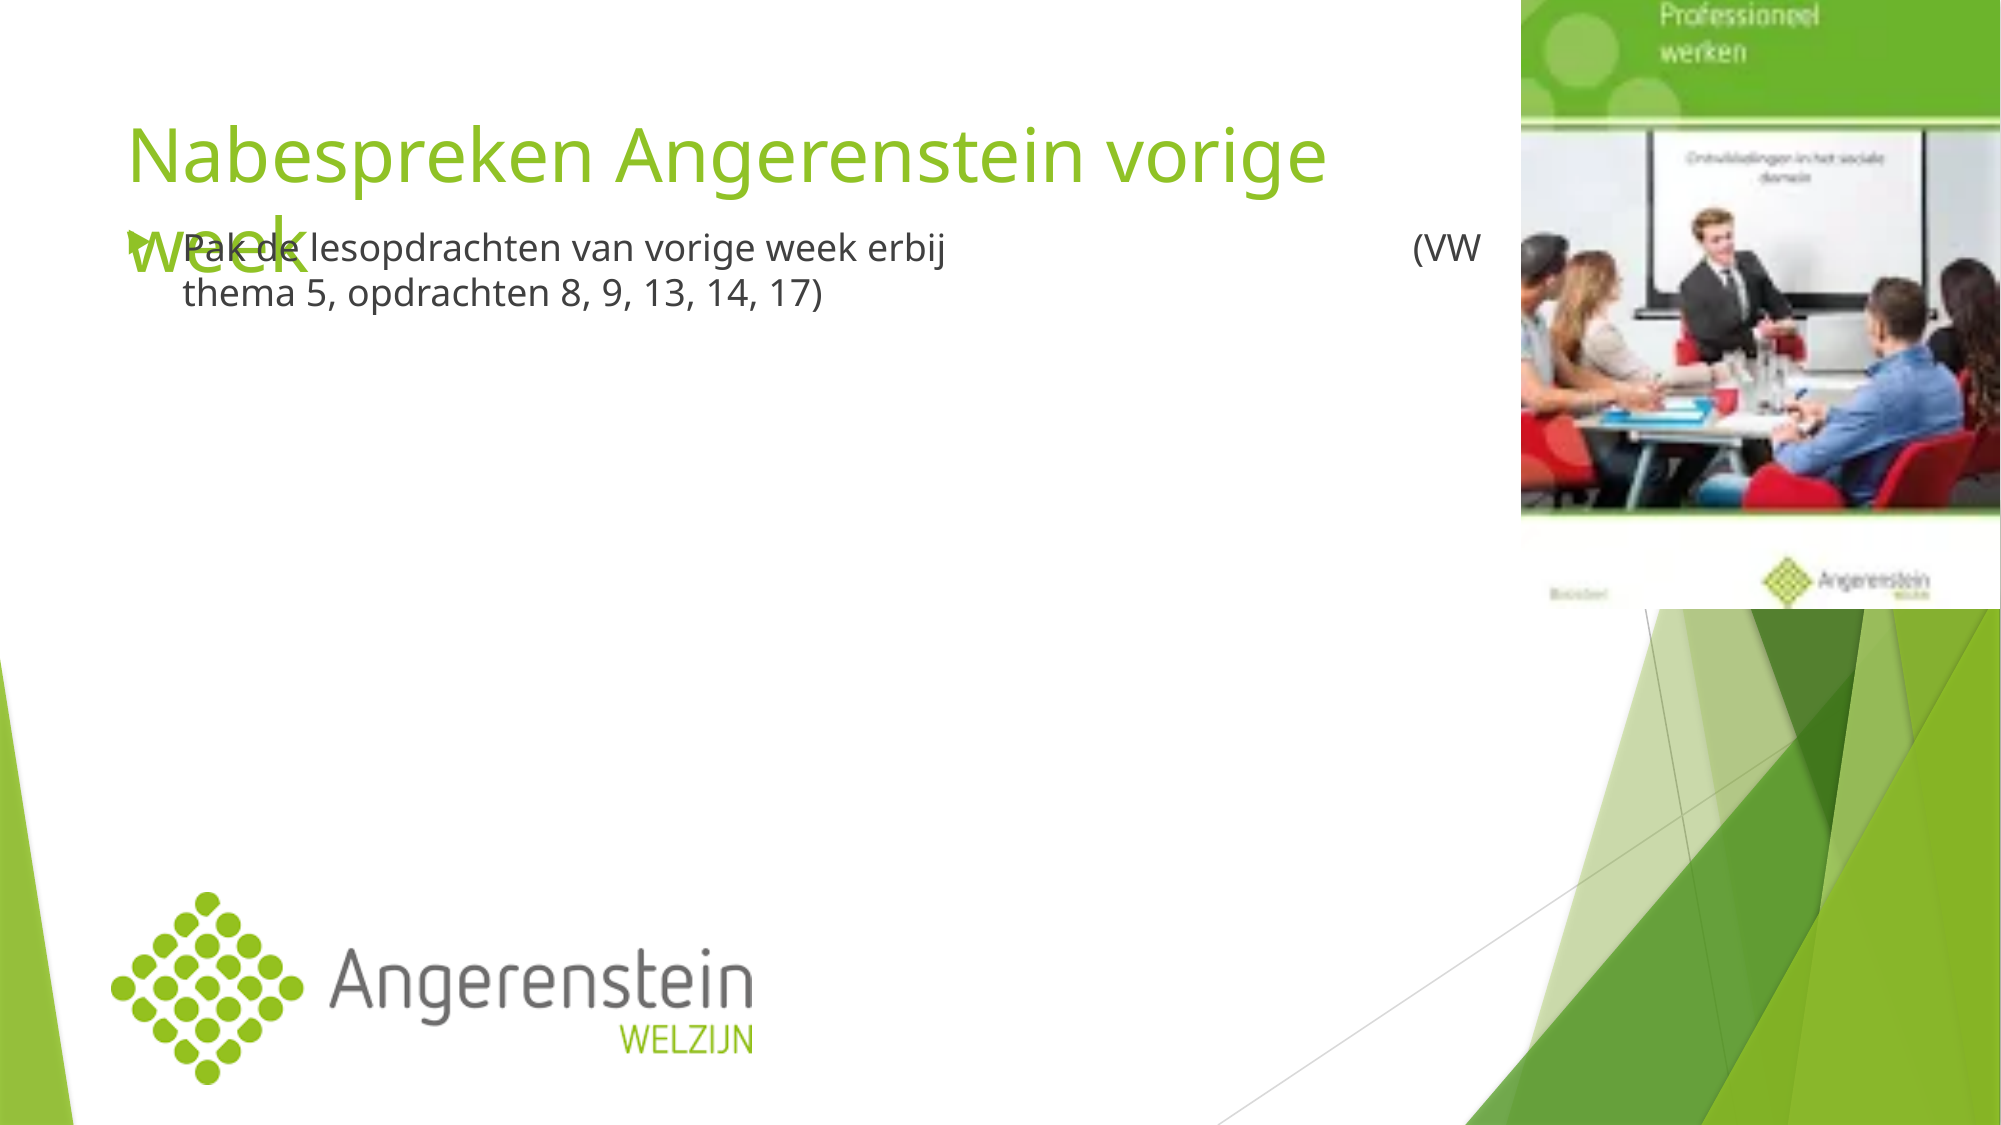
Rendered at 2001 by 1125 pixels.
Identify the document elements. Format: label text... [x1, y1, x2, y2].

picture [1520, 0, 2000, 610]
picture [110, 892, 753, 1086]
title Nabespreken Angerenstein vorige week [111, 99, 1515, 216]
list Pak de lesopdrachten van vorige week erbij (VW thema 5, opdrachten 8, 9, 13, 14, 17) [111, 216, 1522, 948]
